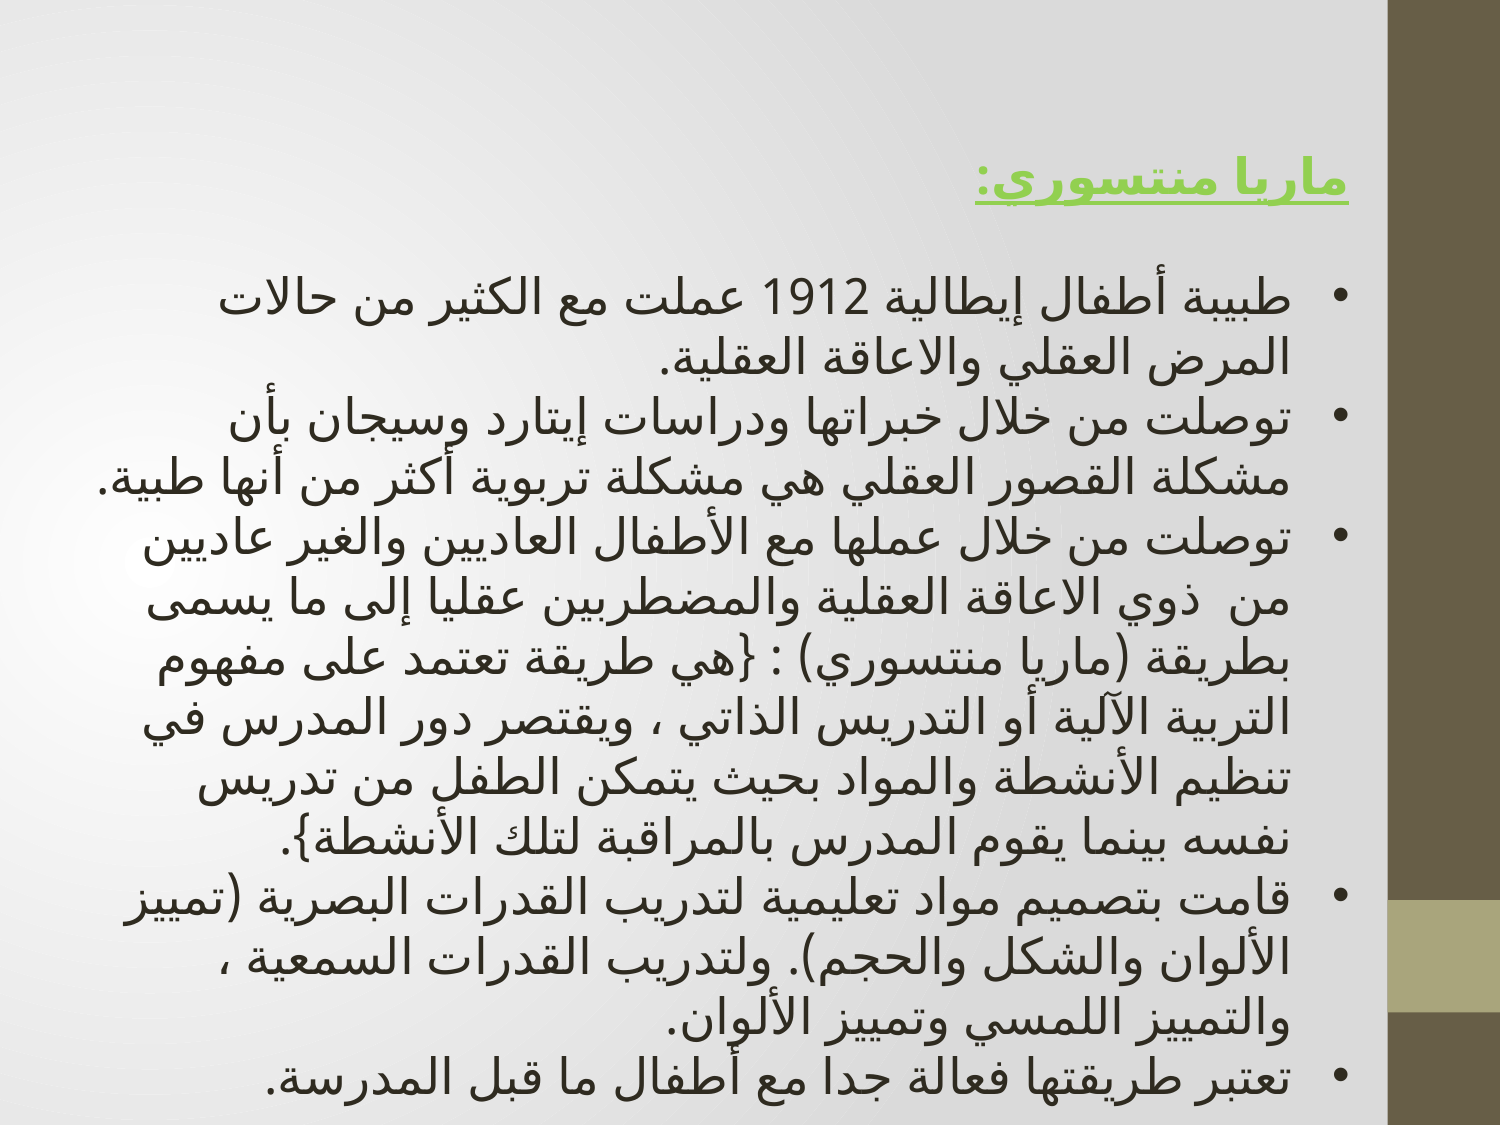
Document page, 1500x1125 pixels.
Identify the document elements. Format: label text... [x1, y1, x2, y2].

text_box ماريا منتسوري: طبيبة أطفال إيطالية 1912 عملت مع الكثير من حالات المرض العقلي والاعاقة العقلية. توصلت من خلال خبراتها ودراسات إيتارد وسيجان بأن مشكلة القصور العقلي هي مشكلة تربوية أكثر من أنها طبية. توصلت من خلال عملها مع الأطفال العاديين والغير عاديين من ذوي الاعاقة العقلية والمضطربين عقليا إلى ما يسمى بطريقة (ماريا منتسوري) : {هي طريقة تعتمد على مفهوم التربية الآلية أو التدريس الذاتي ، ويقتصر دور المدرس في تنظيم الأنشطة والمواد بحيث يتمكن الطفل من تدريس نفسه بينما يقوم المدرس بالمراقبة لتلك الأنشطة}. قامت بتصميم مواد تعليمية لتدريب القدرات البصرية (تمييز الألوان والشكل والحجم). ولتدريب القدرات السمعية ، والتمييز اللمسي وتمييز الألوان. تعتبر طريقتها فعالة جدا مع أطفال ما قبل المدرسة. [64, 137, 1365, 1125]
